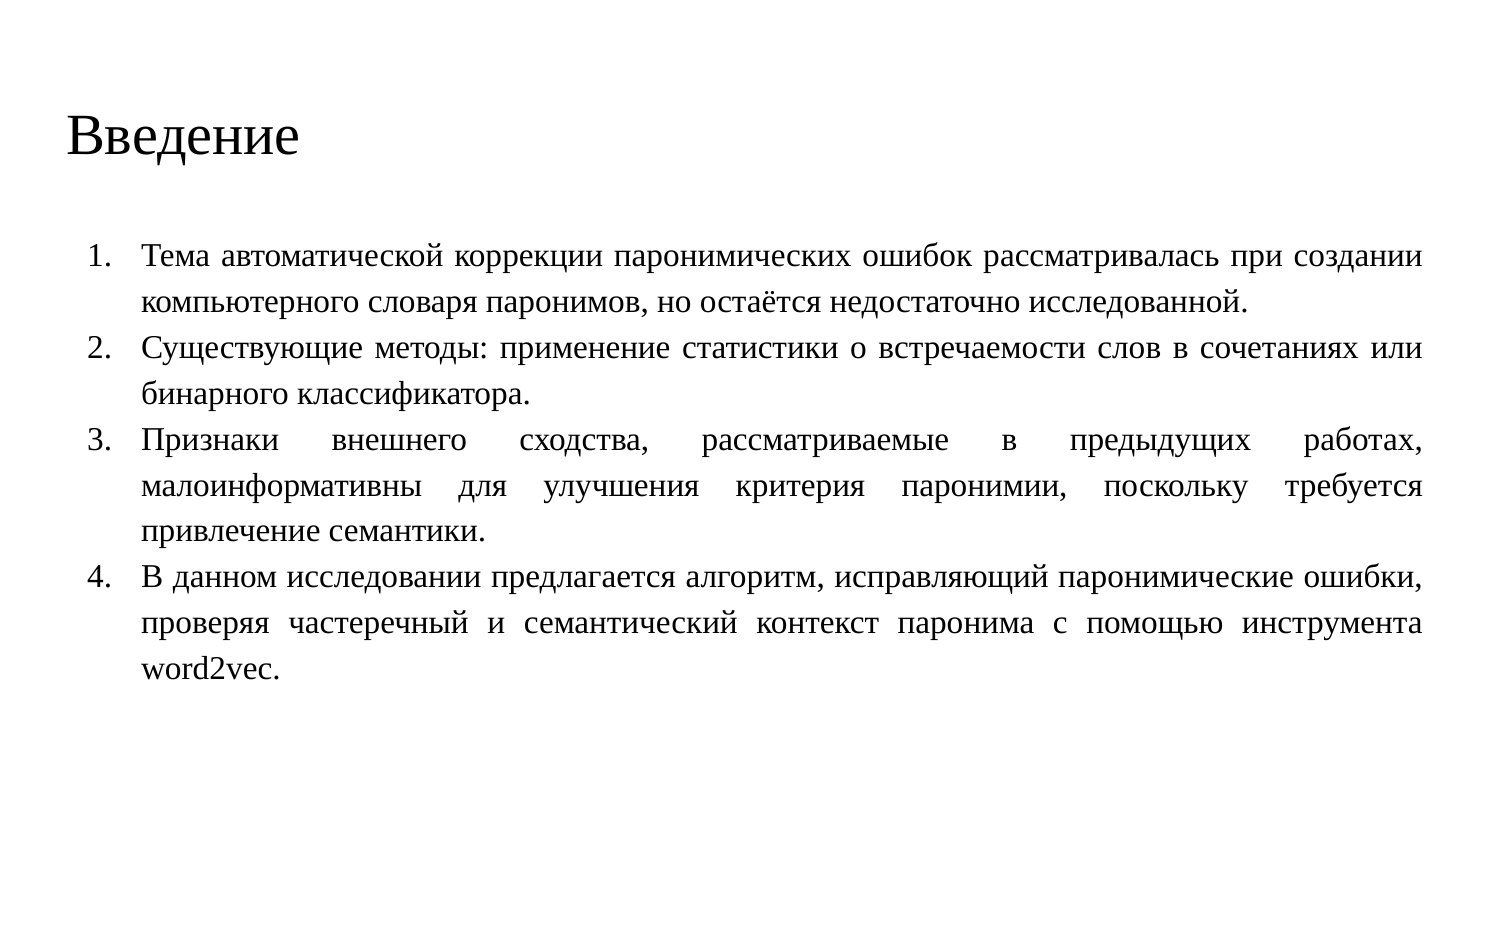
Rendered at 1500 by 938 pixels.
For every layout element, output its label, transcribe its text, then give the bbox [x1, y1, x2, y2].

list Тема автоматической коррекции паронимических ошибок рассматривалась при создании компьютерного словаря паронимов, но остаётся недостаточно исследованной. Существующие методы: применение статистики о встречаемости слов в сочетаниях или бинарного классификатора. Признаки внешнего сходства, рассматриваемые в предыдущих работах, малоинформативны для улучшения критерия паронимии, поскольку требуется привлечение семантики. В данном исследовании предлагается алгоритм, исправляющий паронимические ошибки, проверяя частеречный и семантический контекст паронима с помощью инструмента word2vec. [51, 212, 1440, 835]
title Введение [51, 81, 1449, 186]
